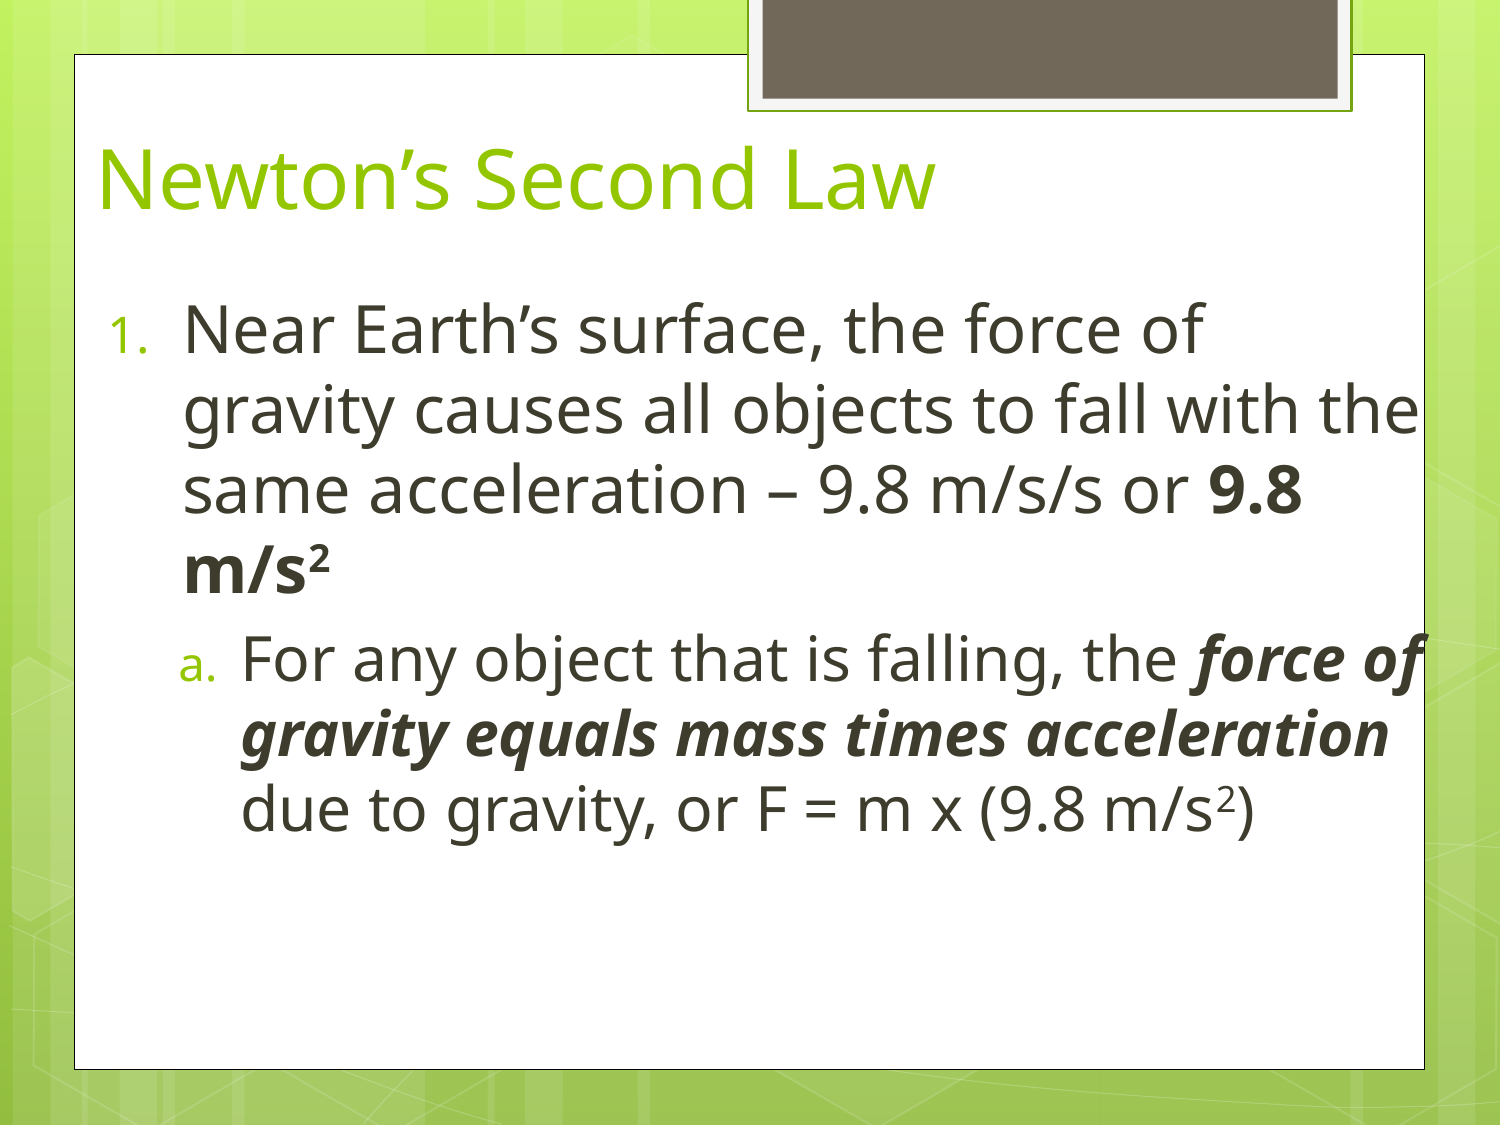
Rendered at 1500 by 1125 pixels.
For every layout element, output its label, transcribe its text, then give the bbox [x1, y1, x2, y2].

title Newton’s Second Law [80, 103, 975, 234]
list Near Earth’s surface, the force of gravity causes all objects to fall with the same acceleration – 9.8 m/s/s or 9.8 m/s2 For any object that is falling, the force of gravity equals mass times acceleration due to gravity, or F = m x (9.8 m/s2) [80, 278, 1439, 1050]
